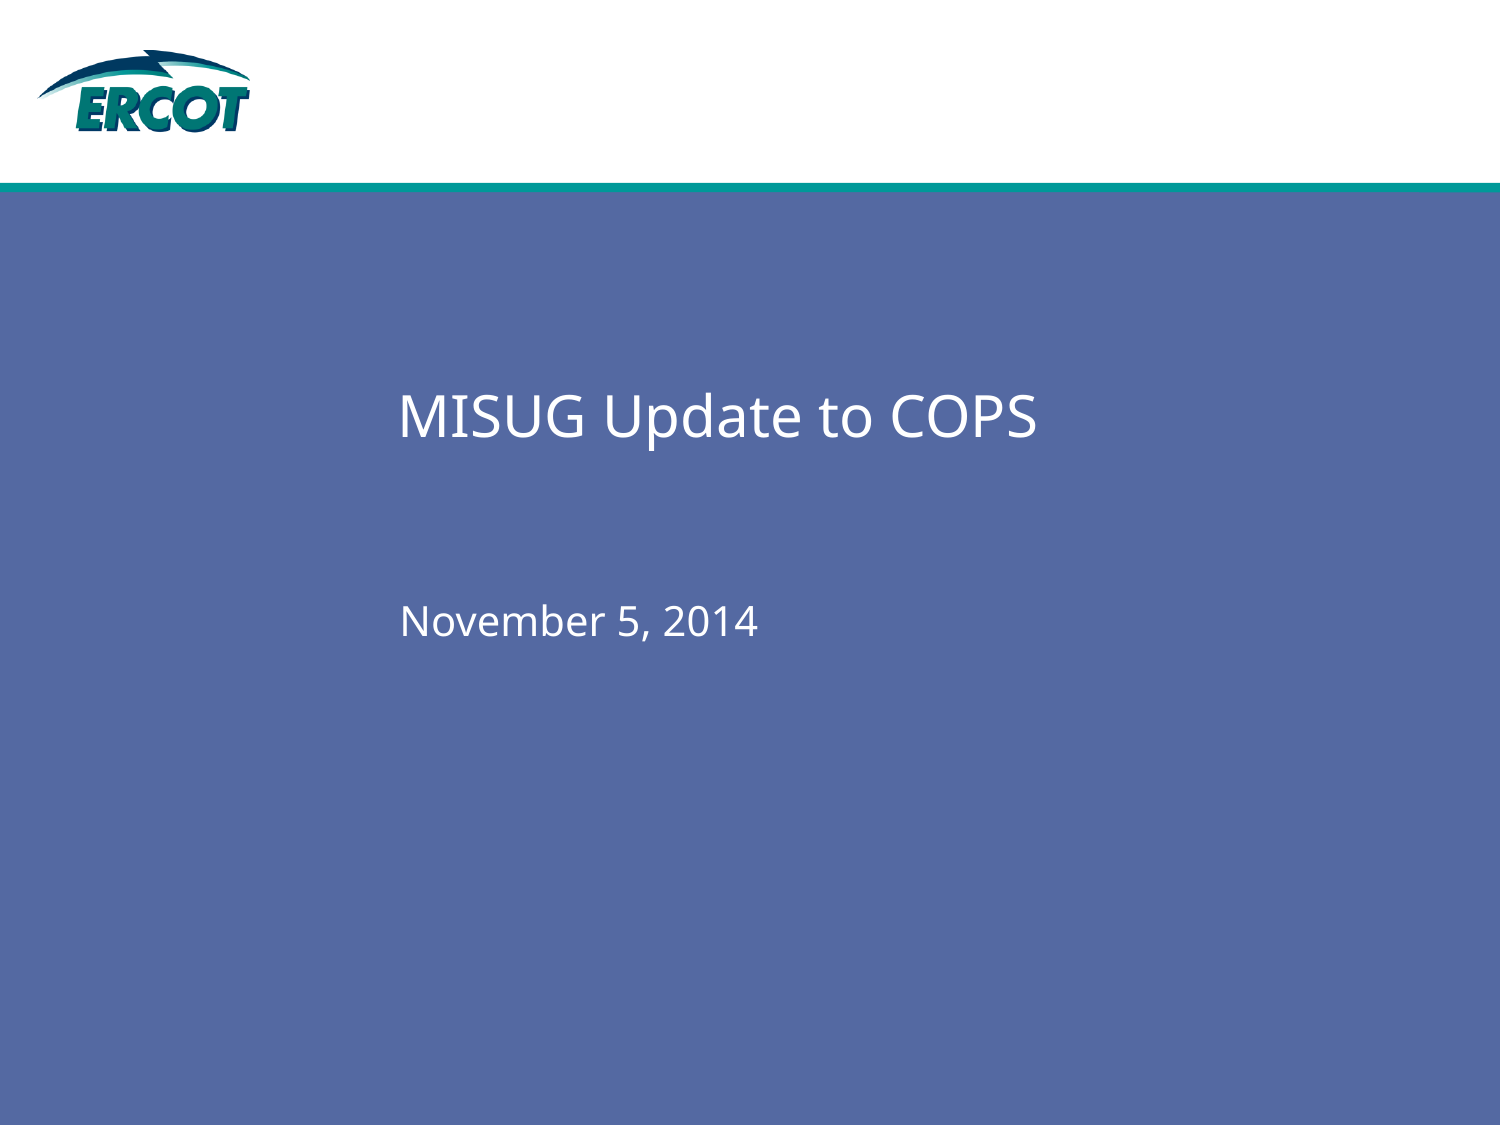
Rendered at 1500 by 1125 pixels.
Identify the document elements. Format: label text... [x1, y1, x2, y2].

picture [37, 50, 250, 136]
title MISUG Update to COPS [382, 312, 1446, 517]
subtitle November 5, 2014 [384, 587, 1425, 775]
